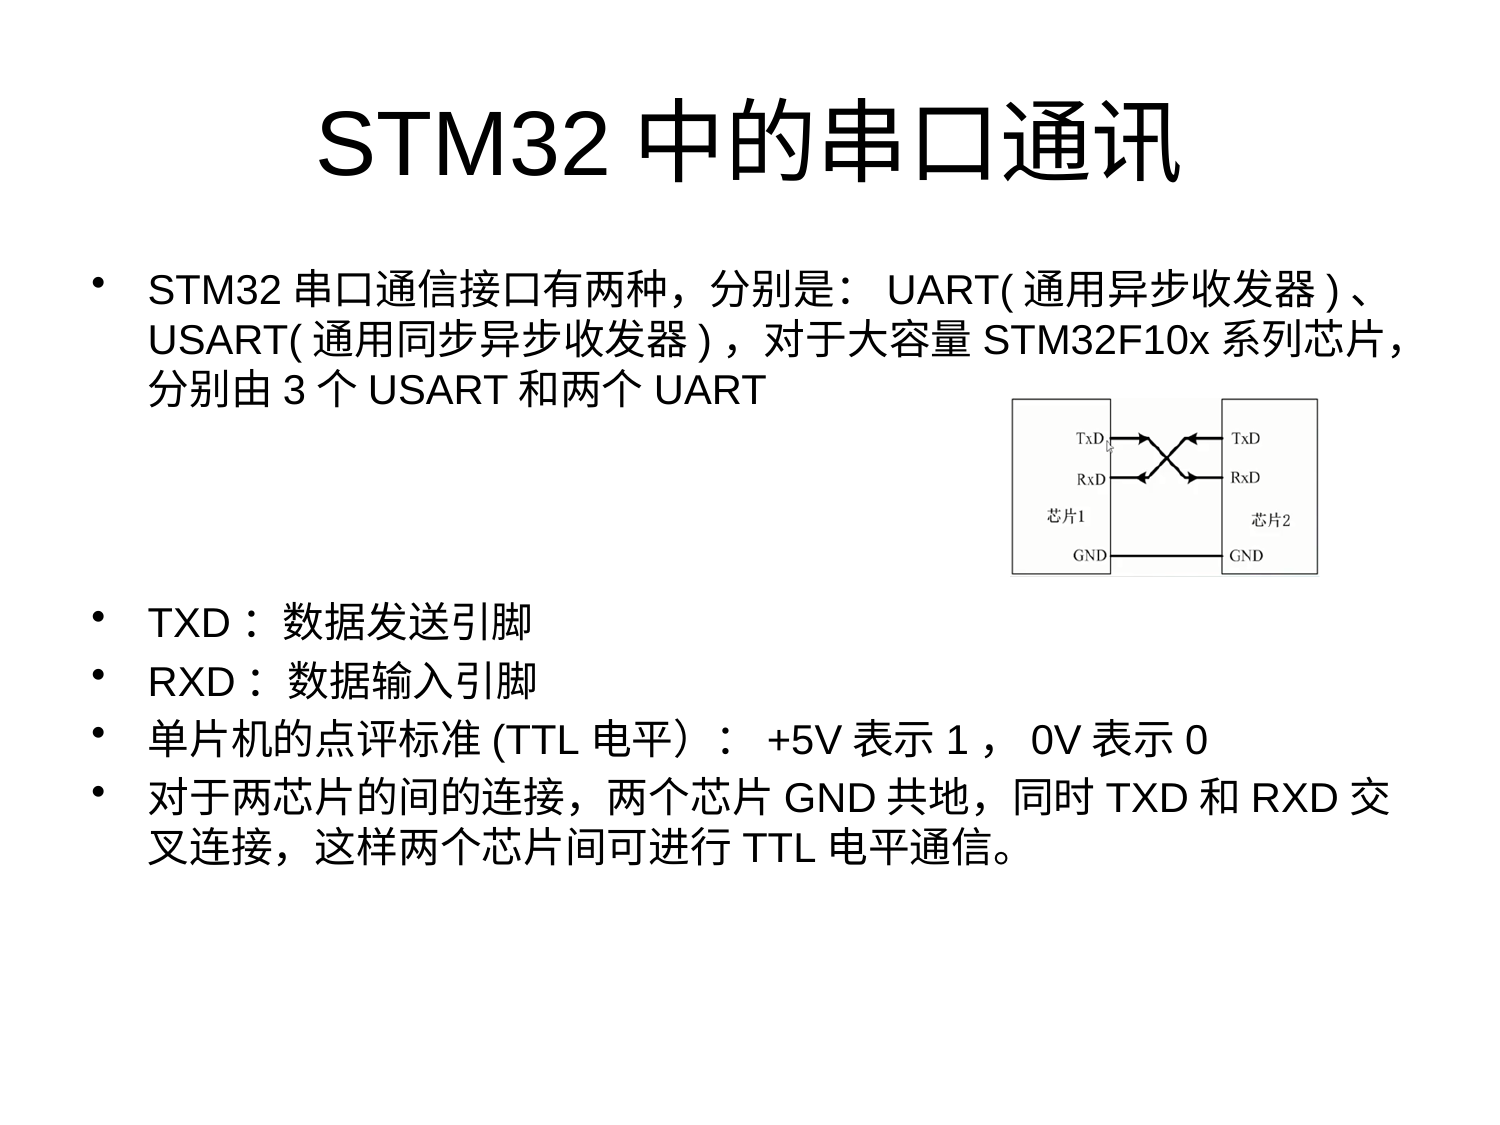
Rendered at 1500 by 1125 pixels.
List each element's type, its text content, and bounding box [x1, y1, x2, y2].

list STM32串口通信接口有两种，分别是：UART(通用异步收发器)、USART(通用同步异步收发器)，对于大容量STM32F10x系列芯片，分别由3个USART和两个UART TXD：数据发送引脚 RXD：数据输入引脚 单片机的点评标准(TTL电平）：+5V表示1，0V表示0 对于两芯片的间的连接，两个芯片GND共地，同时TXD和RXD交叉连接，这样两个芯片间可进行TTL电平通信。 [76, 255, 1427, 998]
title STM32中的串口通讯 [74, 44, 1426, 233]
picture [1009, 396, 1320, 577]
